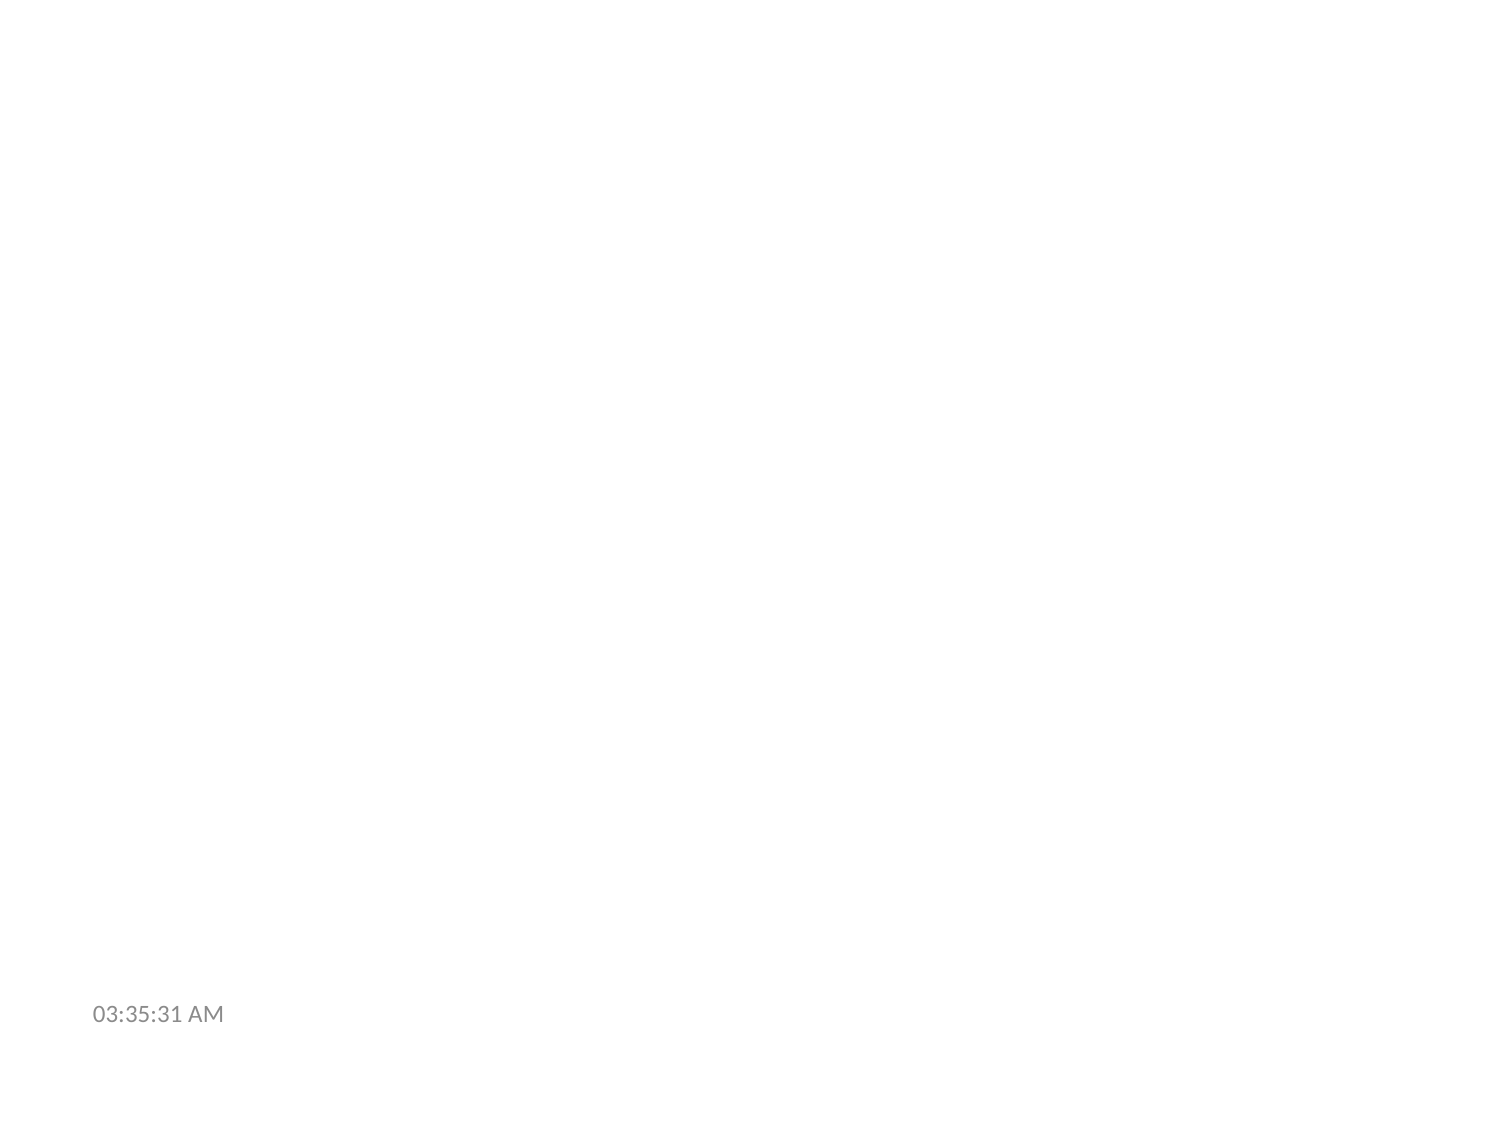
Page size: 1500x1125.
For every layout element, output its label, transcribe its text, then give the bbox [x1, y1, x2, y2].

text_box 3:35:09 PM [77, 982, 428, 1043]
